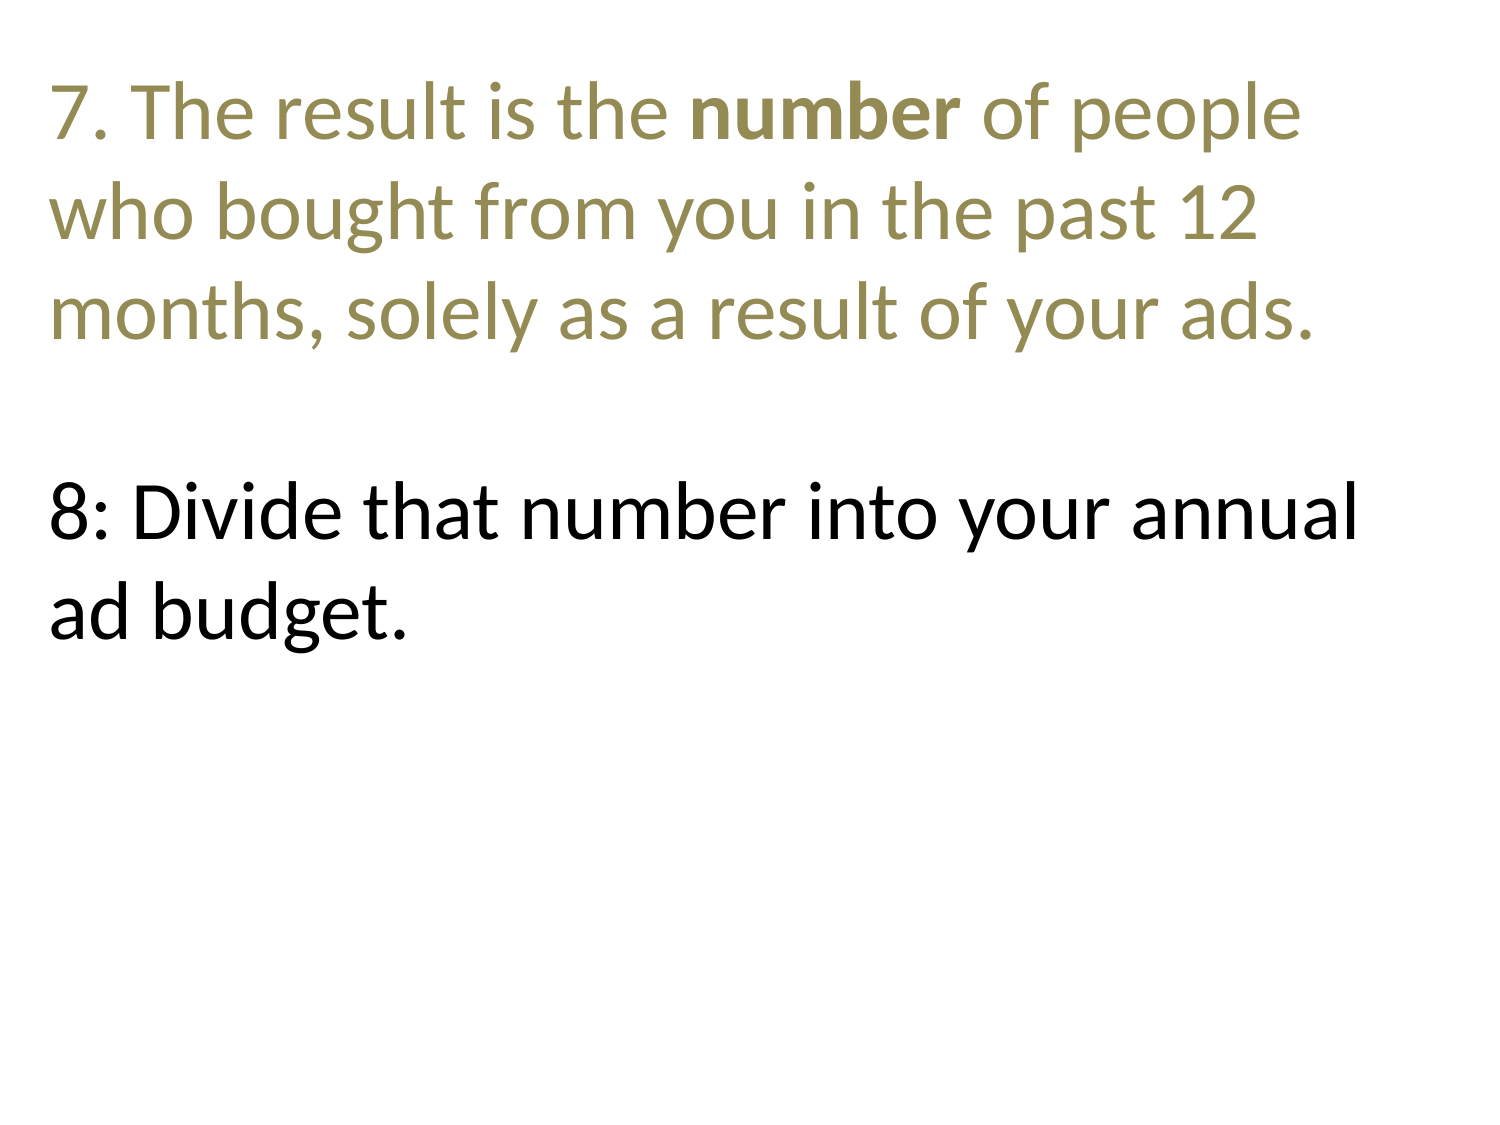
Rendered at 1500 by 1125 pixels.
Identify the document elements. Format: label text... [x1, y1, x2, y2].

text_box 7. The result is the number of people who bought from you in the past 12 months, solely as a result of your ads. 8: Divide that number into your annual ad budget. [33, 48, 1478, 764]
